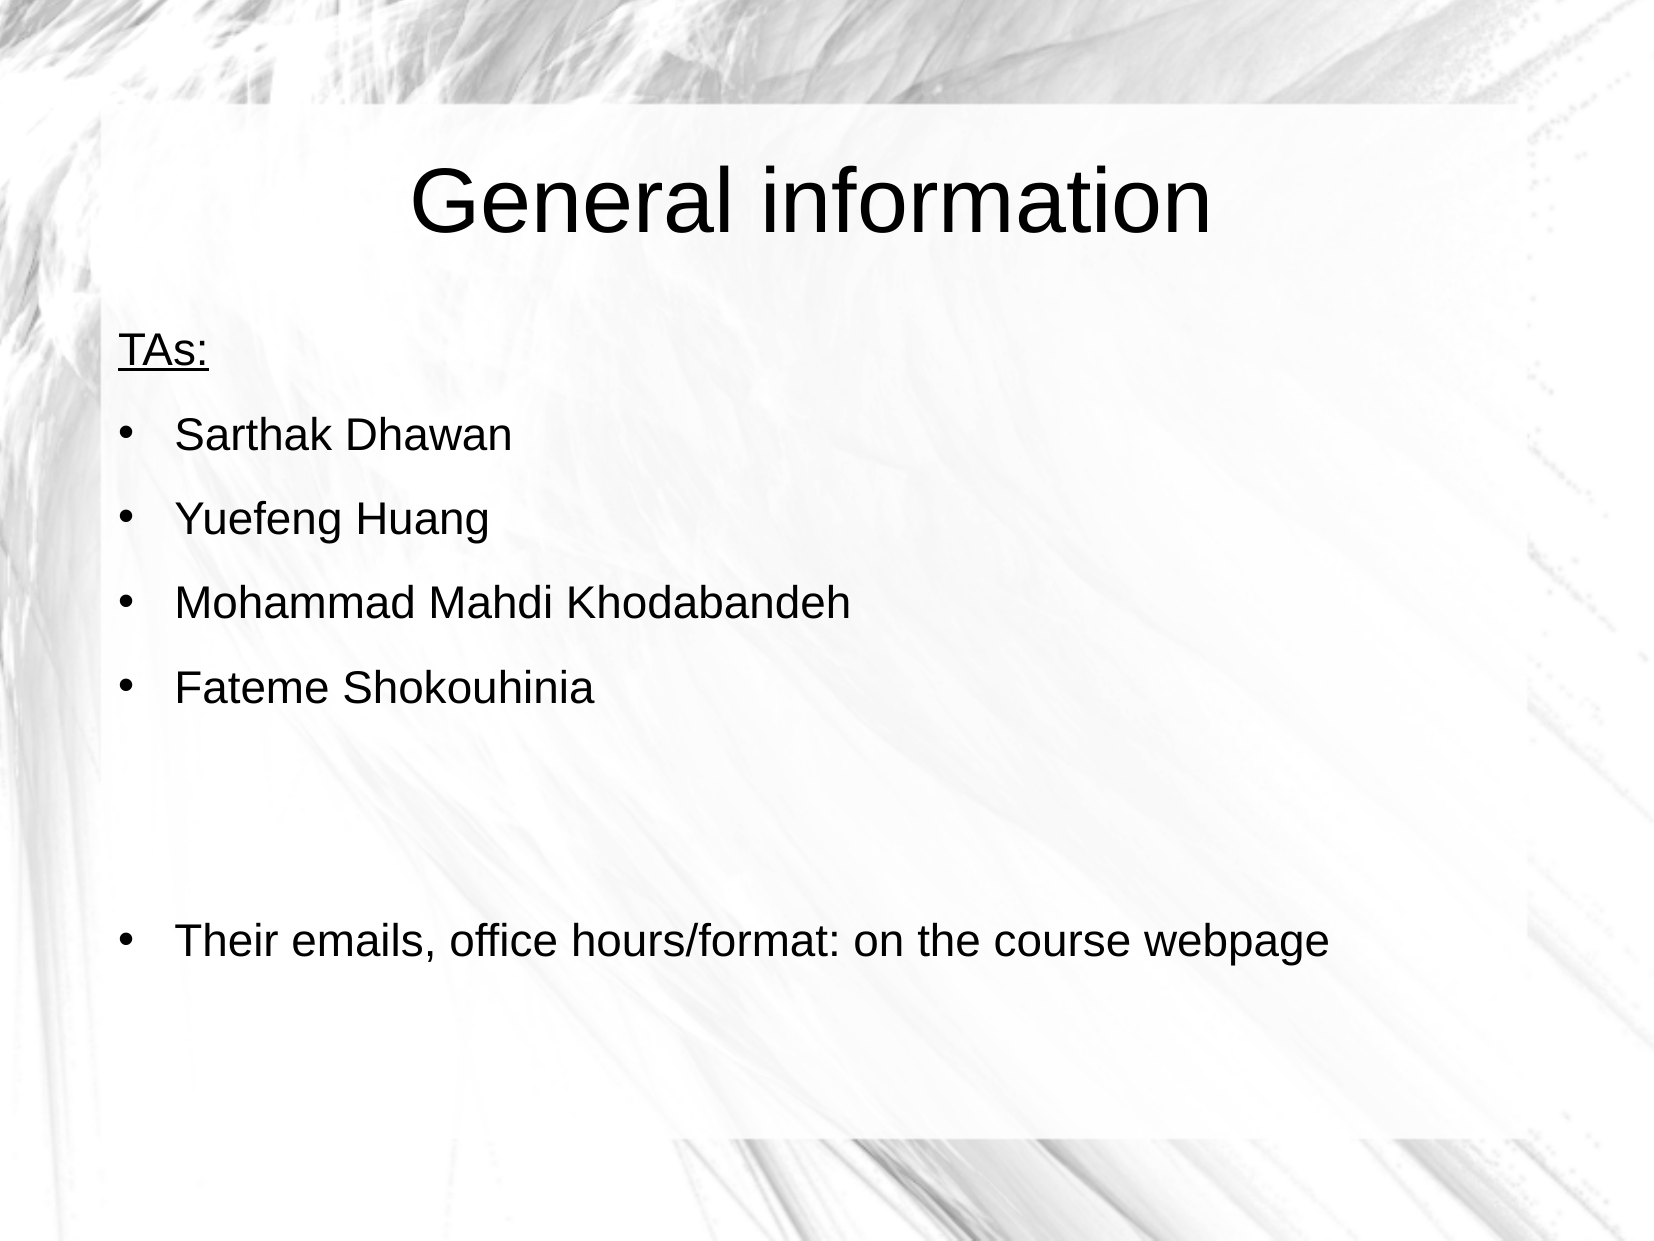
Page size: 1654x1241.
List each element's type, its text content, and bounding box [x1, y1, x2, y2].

title General information [118, 112, 1506, 281]
picture [0, 0, 1654, 1241]
list TAs: Sarthak Dhawan Yuefeng Huang Mohammad Mahdi Khodabandeh Fateme Shokouhinia Their emails, office hours/format: on the course webpage [118, 319, 1571, 1149]
